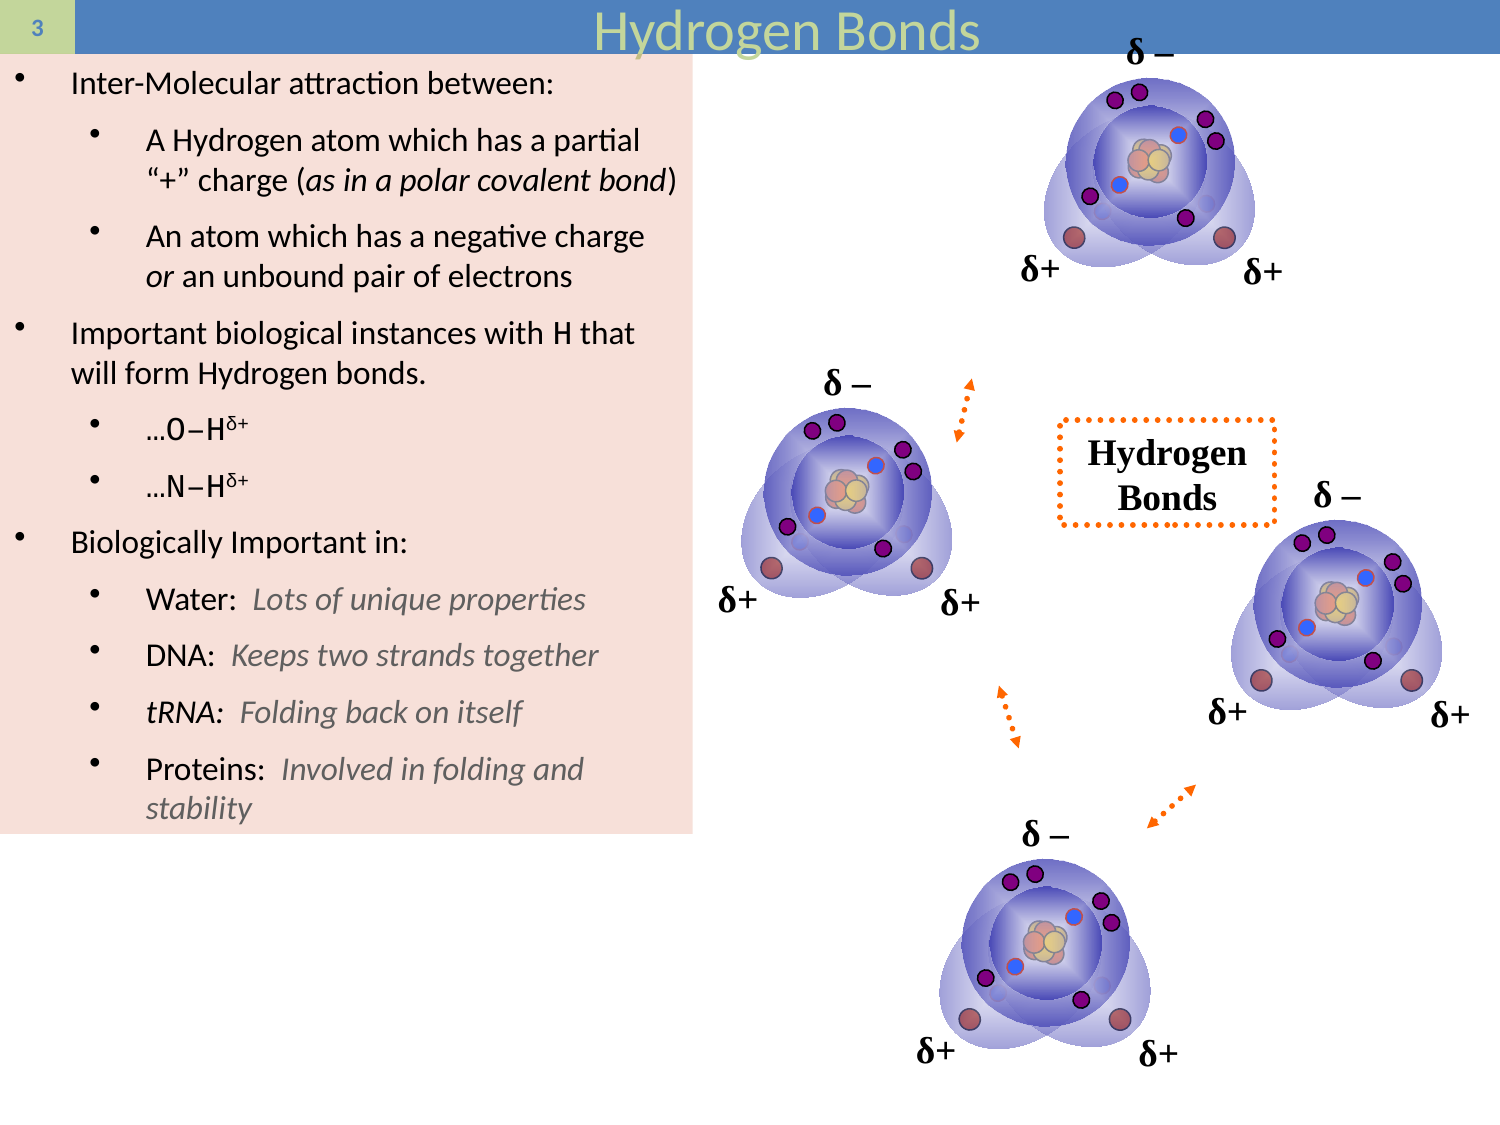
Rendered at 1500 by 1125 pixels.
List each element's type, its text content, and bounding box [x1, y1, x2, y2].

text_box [697, 349, 1002, 631]
text_box [1012, 739, 1021, 749]
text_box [895, 801, 1200, 1082]
text_box Hydrogen Bonds [1060, 420, 1275, 525]
text_box [1187, 784, 1196, 794]
title Hydrogen Bonds [75, 0, 1500, 54]
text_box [999, 19, 1305, 301]
text_box [997, 685, 1006, 695]
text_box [1186, 462, 1492, 743]
text_box Inter-Molecular attraction between: A Hydrogen atom which has a partial “+” charge (as in a polar covalent bond) An atom which has a negative charge or an unbound pair of electrons Important biological instances with H that will form Hydrogen bonds. …O–Hδ+ …N–Hδ+ Biologically Important in: Water: Lots of unique properties DNA: Keeps two strands together tRNA: Folding back on itself Proteins: Involved in folding and stability [0, 53, 693, 834]
